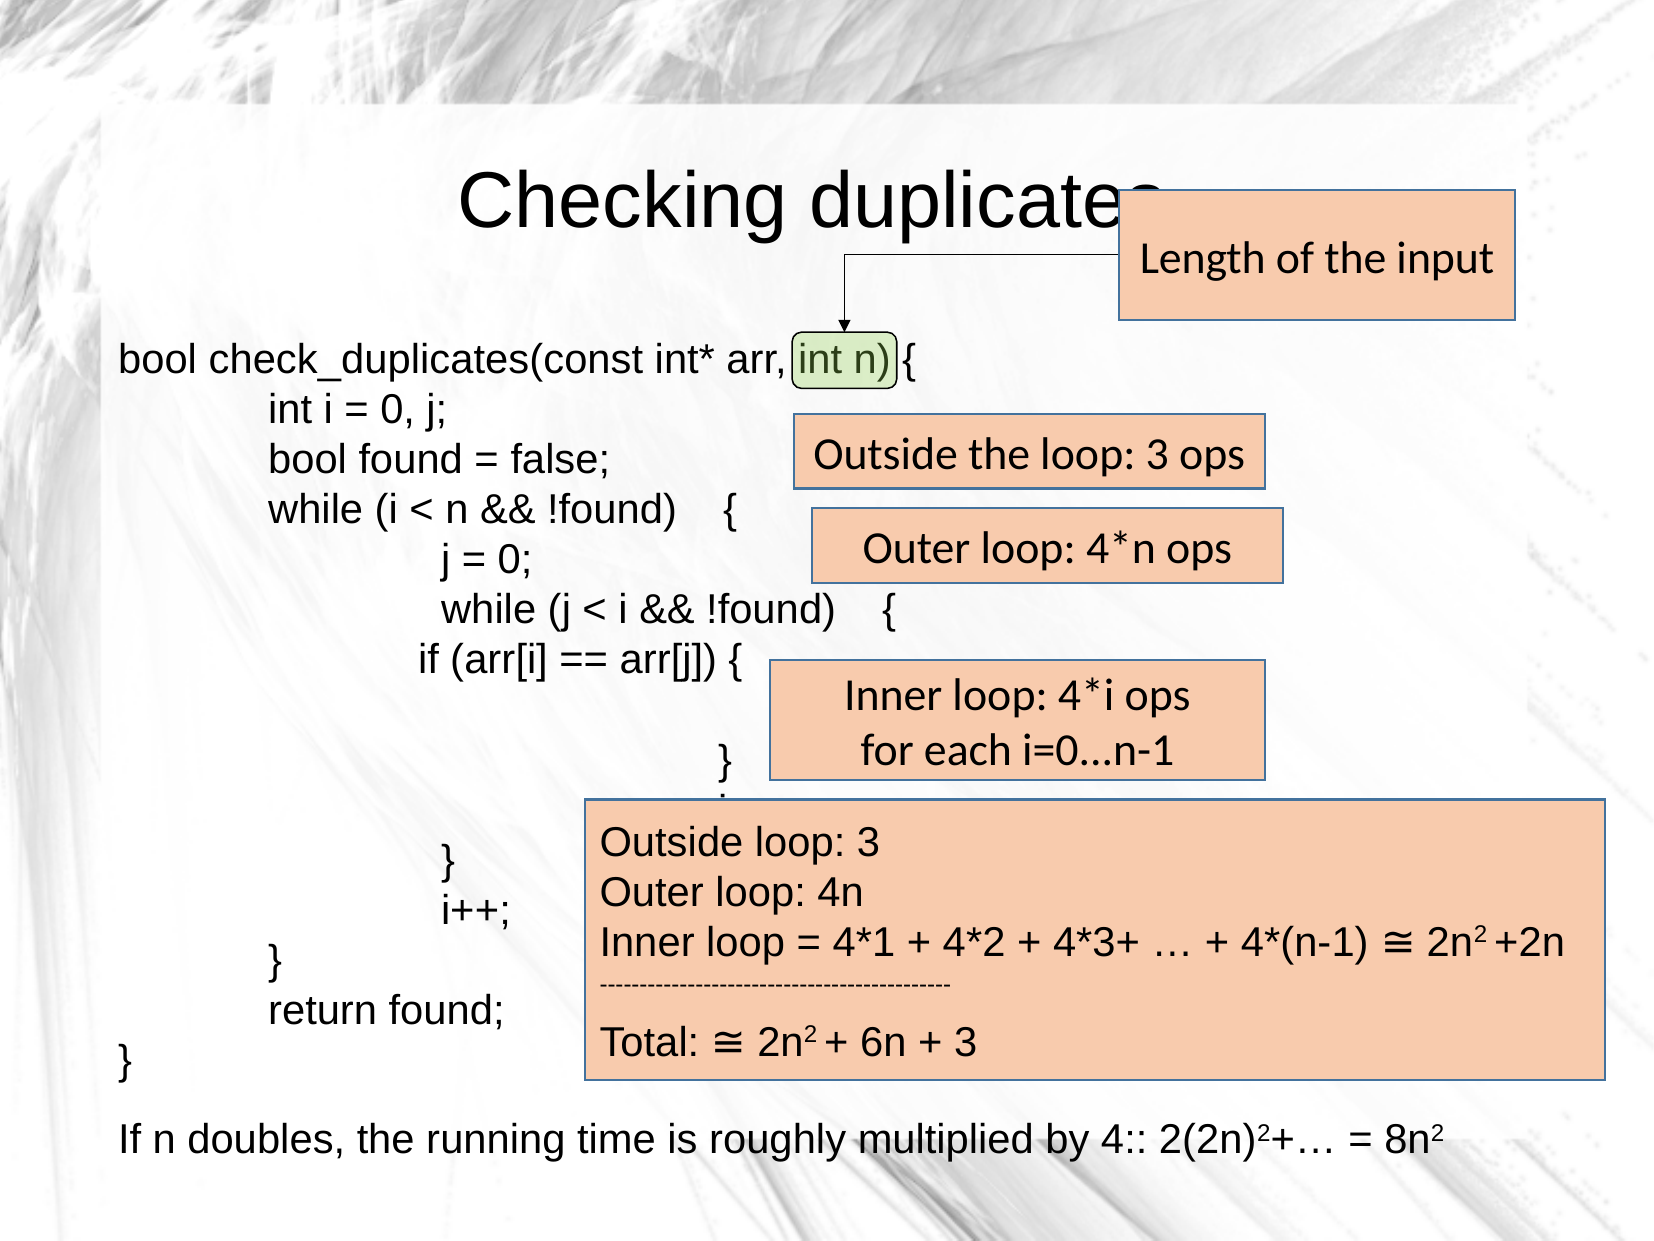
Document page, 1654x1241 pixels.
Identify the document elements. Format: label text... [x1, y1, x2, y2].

text_box Outer loop: 4*n ops [812, 508, 1284, 584]
text_box Length of the input [1119, 189, 1516, 320]
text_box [844, 254, 1120, 333]
text_box [792, 332, 897, 389]
picture [0, 0, 1654, 1241]
text_box Outside the loop: 3 ops [793, 413, 1266, 489]
list bool check_duplicates(const int* arr, int n) { int i = 0, j; bool found = false; while (i < n && !found) { j = 0; while (j < i && !found) { if (arr[i] == arr[j]) { found = true; } j++; } i++; } return found; } If n doubles, the running time is roughly multiplied by 4:: 2(2n)2+… = 8n2 [118, 332, 1571, 1121]
text_box Inner loop: 4*i ops for each i=0...n-1 [770, 659, 1266, 780]
title Checking duplicates [118, 93, 1506, 299]
text_box Outside loop: 3 Outer loop: 4n Inner loop = 4*1 + 4*2 + 4*3+ … + 4*(n-1) ≅ 2n2 +2n -------------------------------------------- Total: ≅ 2n2 + 6n + 3 [584, 799, 1605, 1080]
